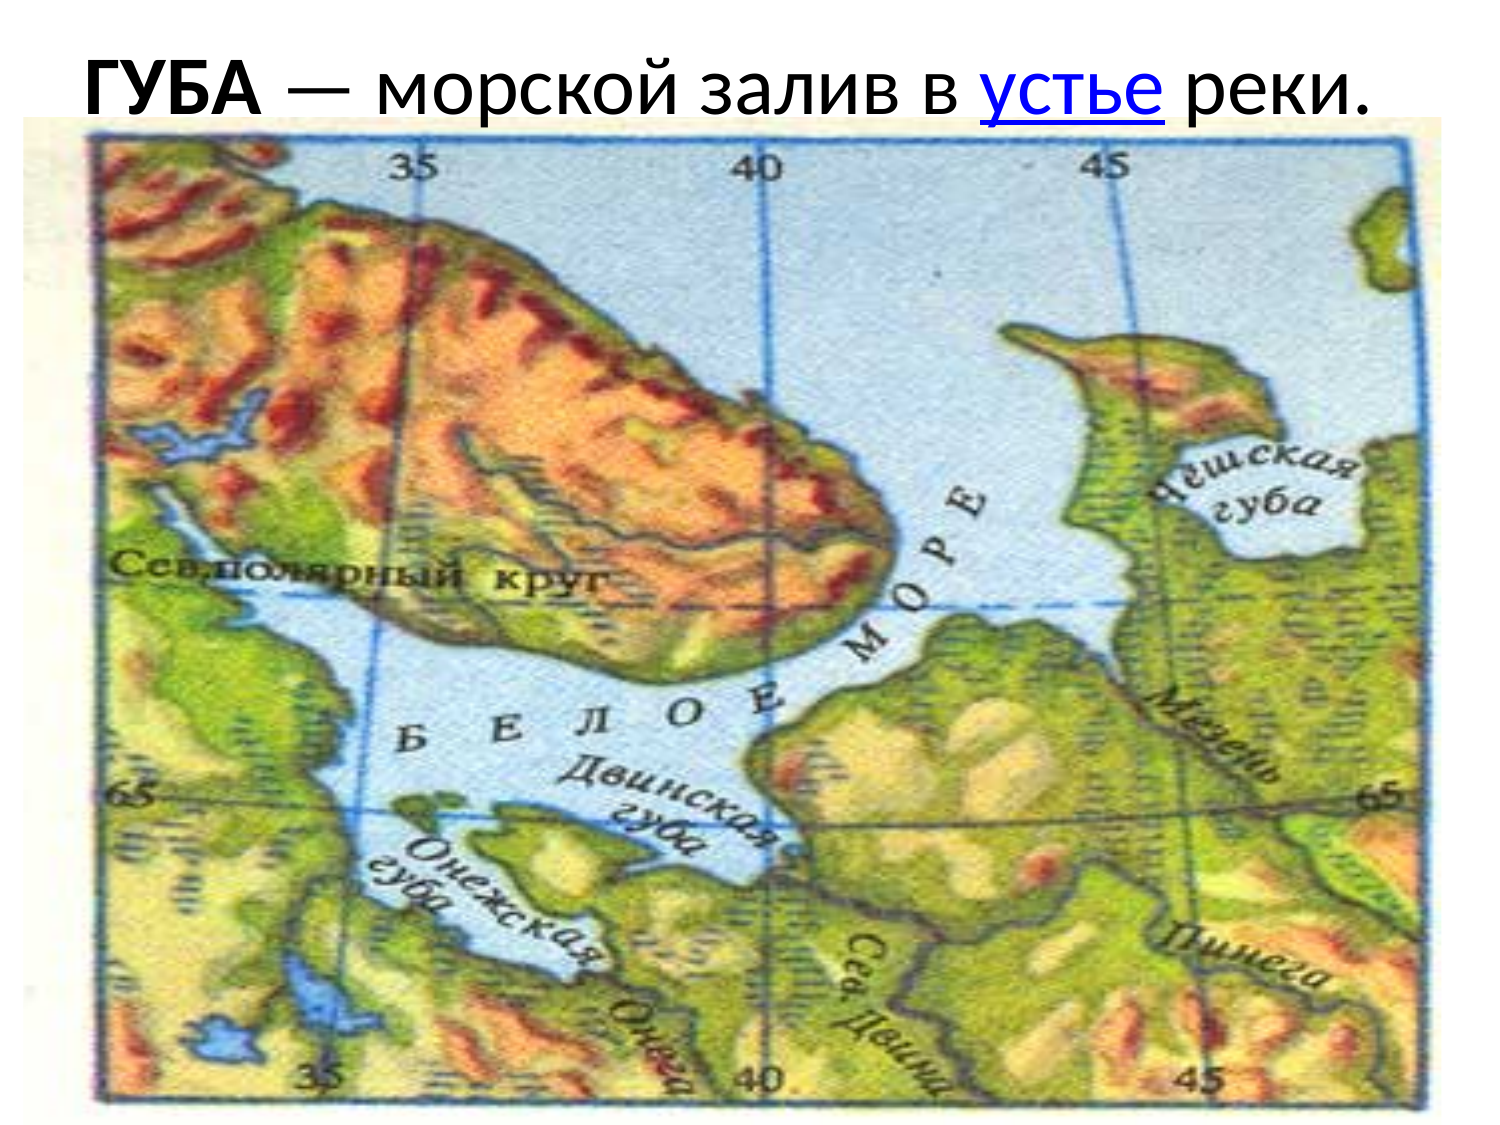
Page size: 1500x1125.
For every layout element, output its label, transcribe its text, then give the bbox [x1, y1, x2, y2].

text_box ГУБА — морской залив в устье реки. [70, 23, 1442, 116]
picture [23, 116, 1442, 1125]
